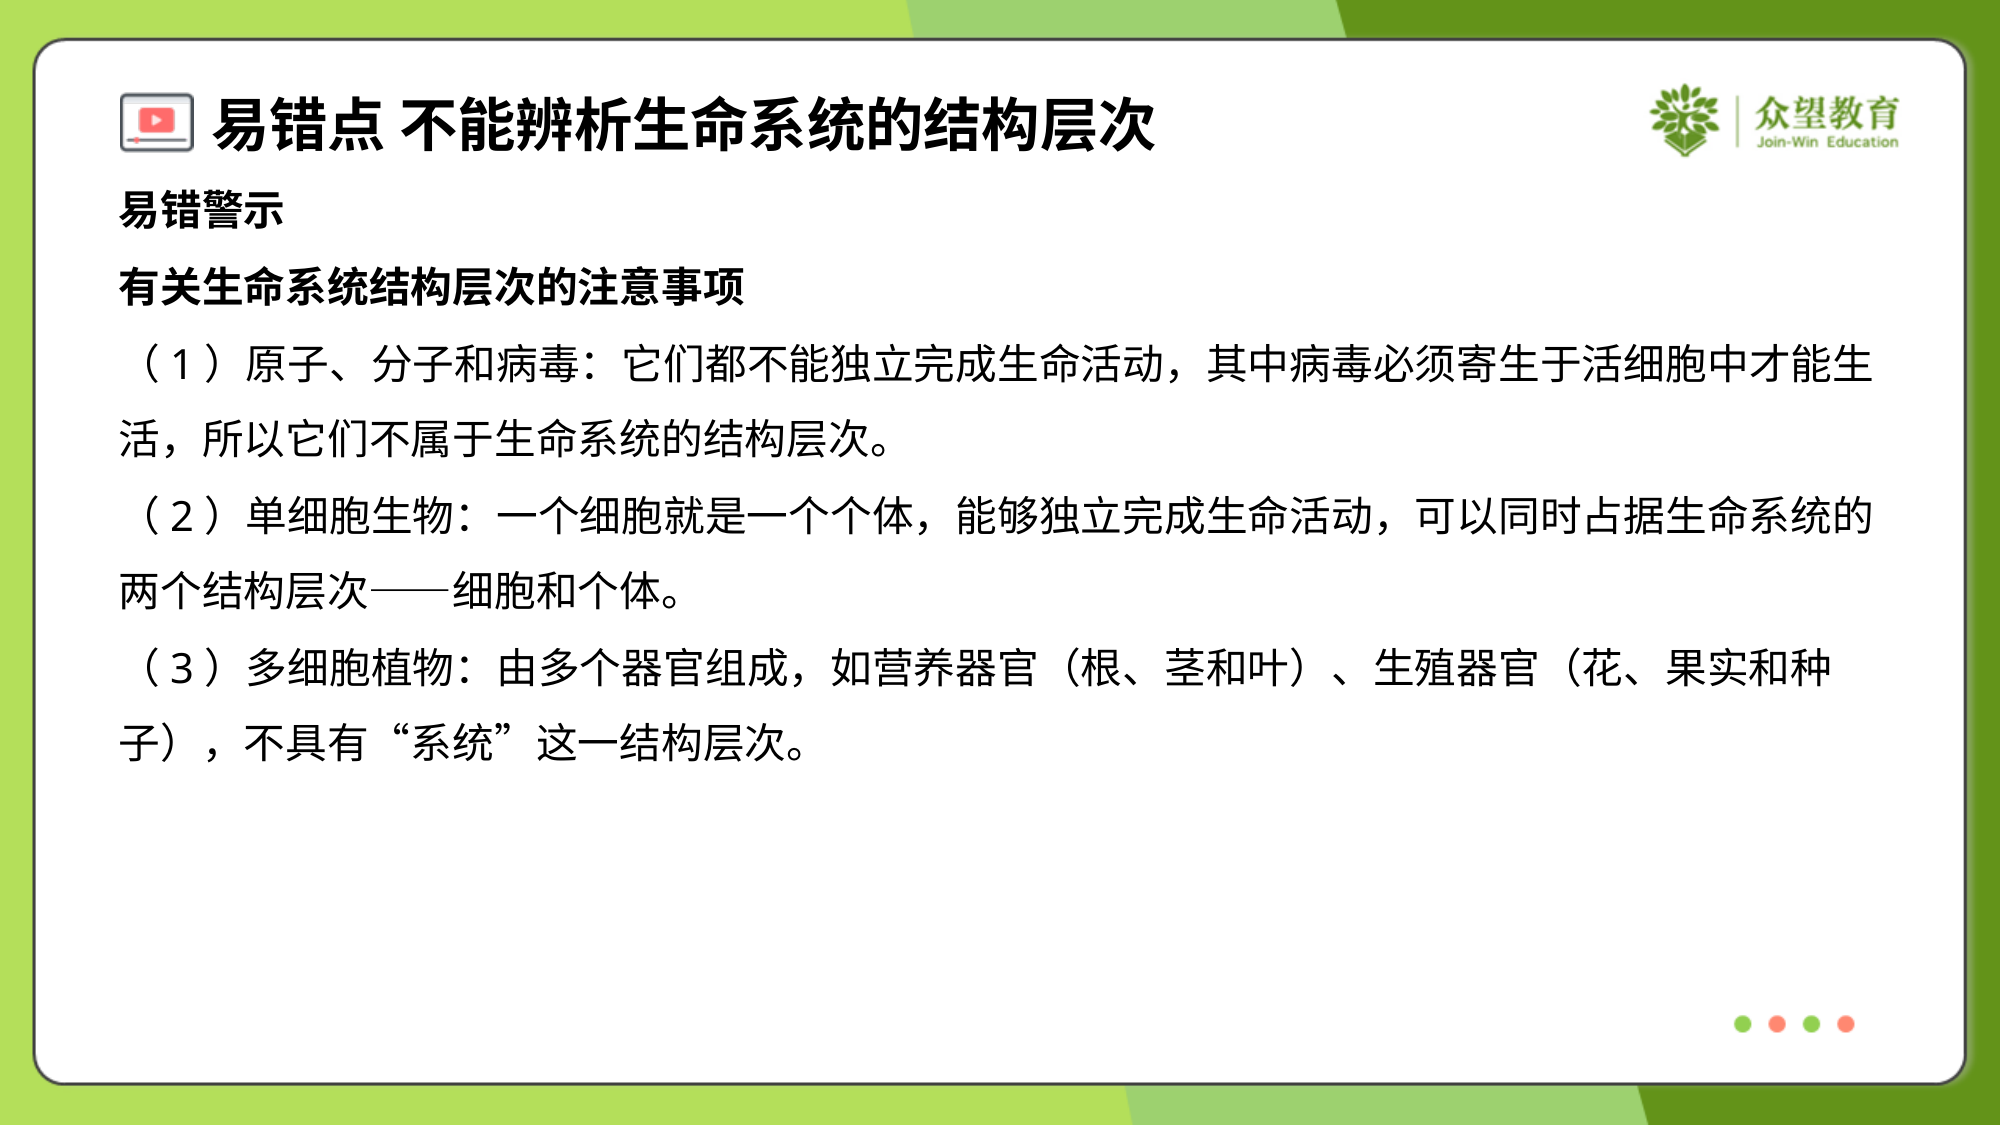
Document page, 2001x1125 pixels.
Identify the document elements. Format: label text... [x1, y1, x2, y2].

picture [0, 0, 2000, 1125]
text_box 易错警示 有关生命系统结构层次的注意事项 （1）原子、分子和病毒：它们都不能独立完成生命活动，其中病毒必须寄生于活细胞中才能生 活，所以它们不属于生命系统的结构层次。 （2）单细胞生物：一个细胞就是一个个体，能够独立完成生命活动，可以同时占据生命系统的 两个结构层次——细胞和个体。 （3）多细胞植物：由多个器官组成，如营养器官（根、茎和叶）、生殖器官（花、果实和种 子），不具有“系统”这一结构层次。 [118, 158, 1883, 768]
